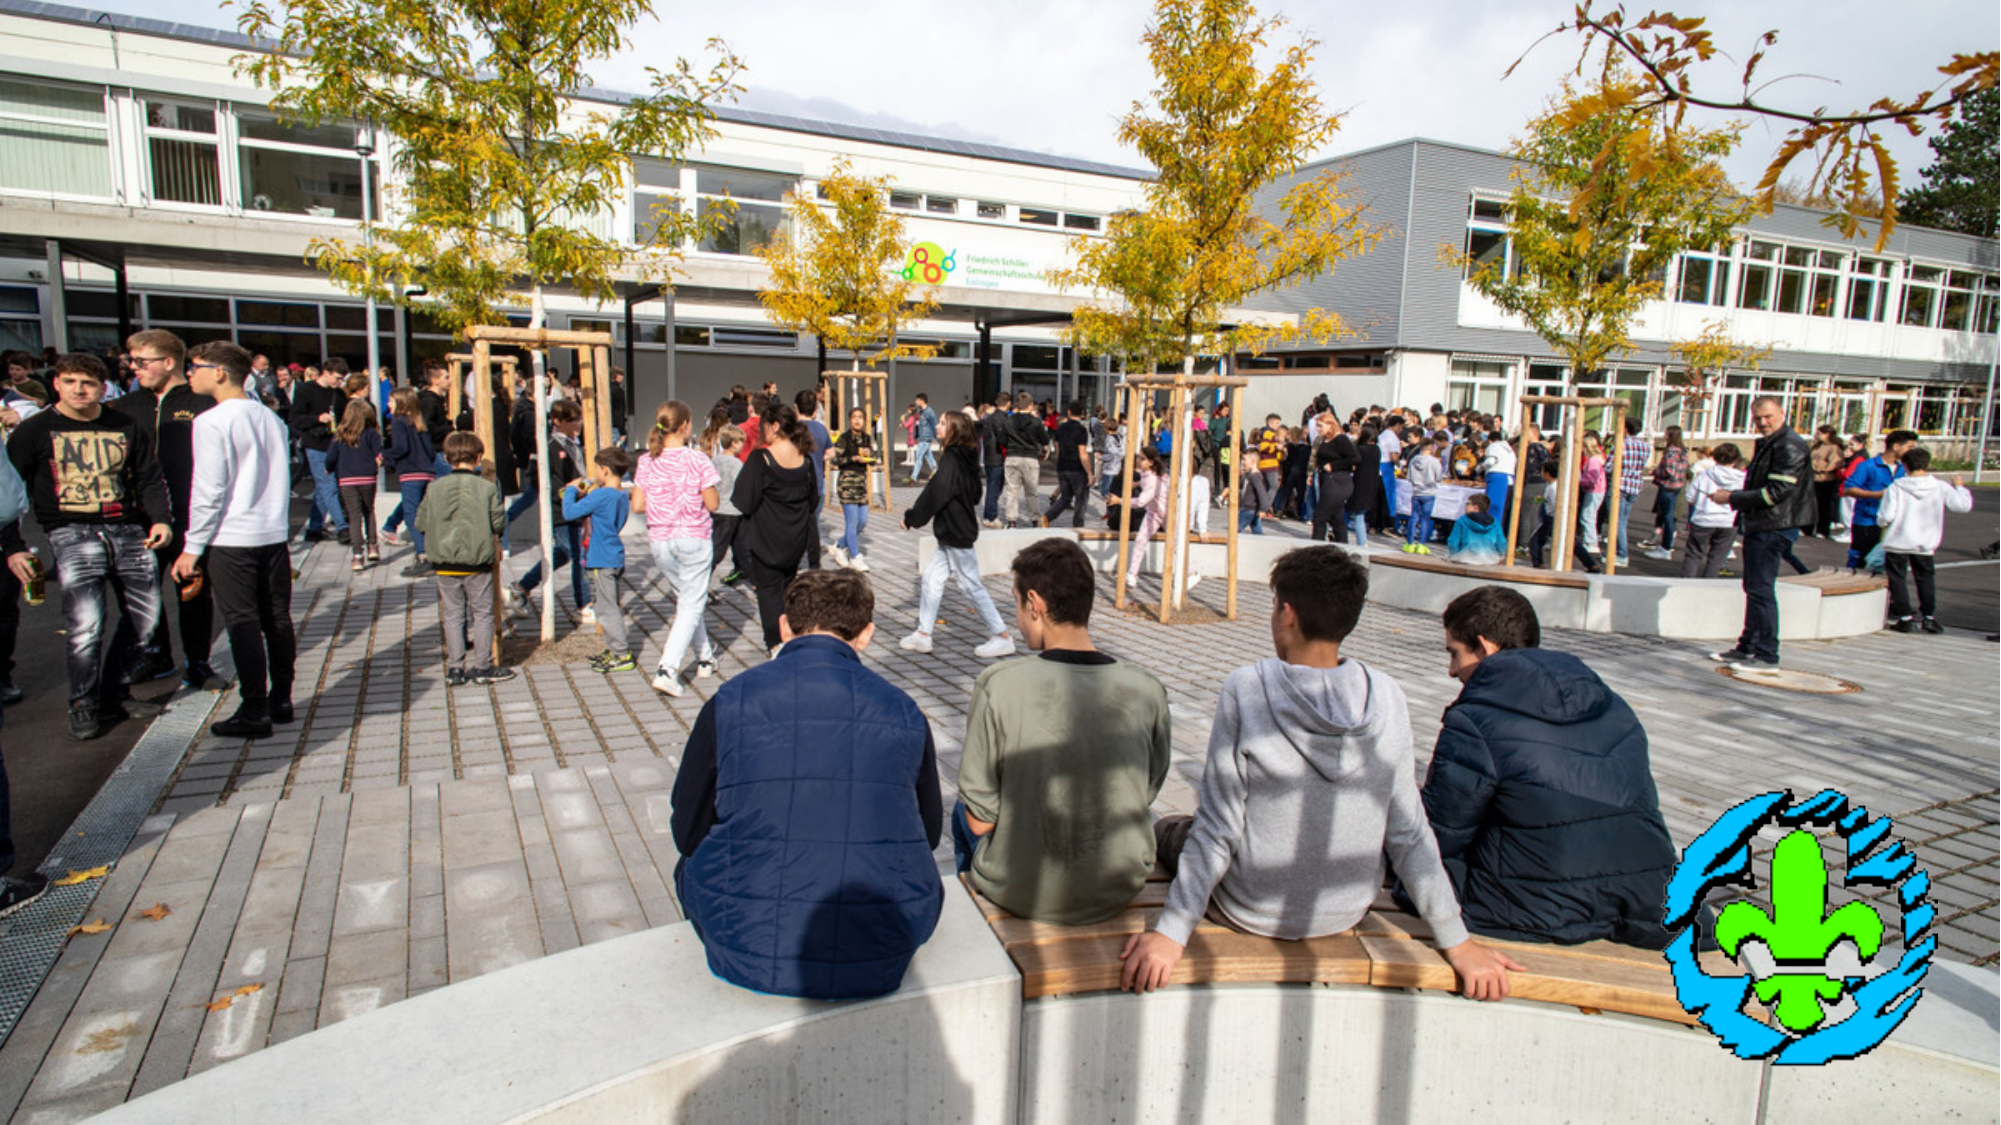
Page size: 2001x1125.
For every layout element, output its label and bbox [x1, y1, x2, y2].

list [0, 0, 2000, 1125]
picture [1654, 786, 1938, 1070]
